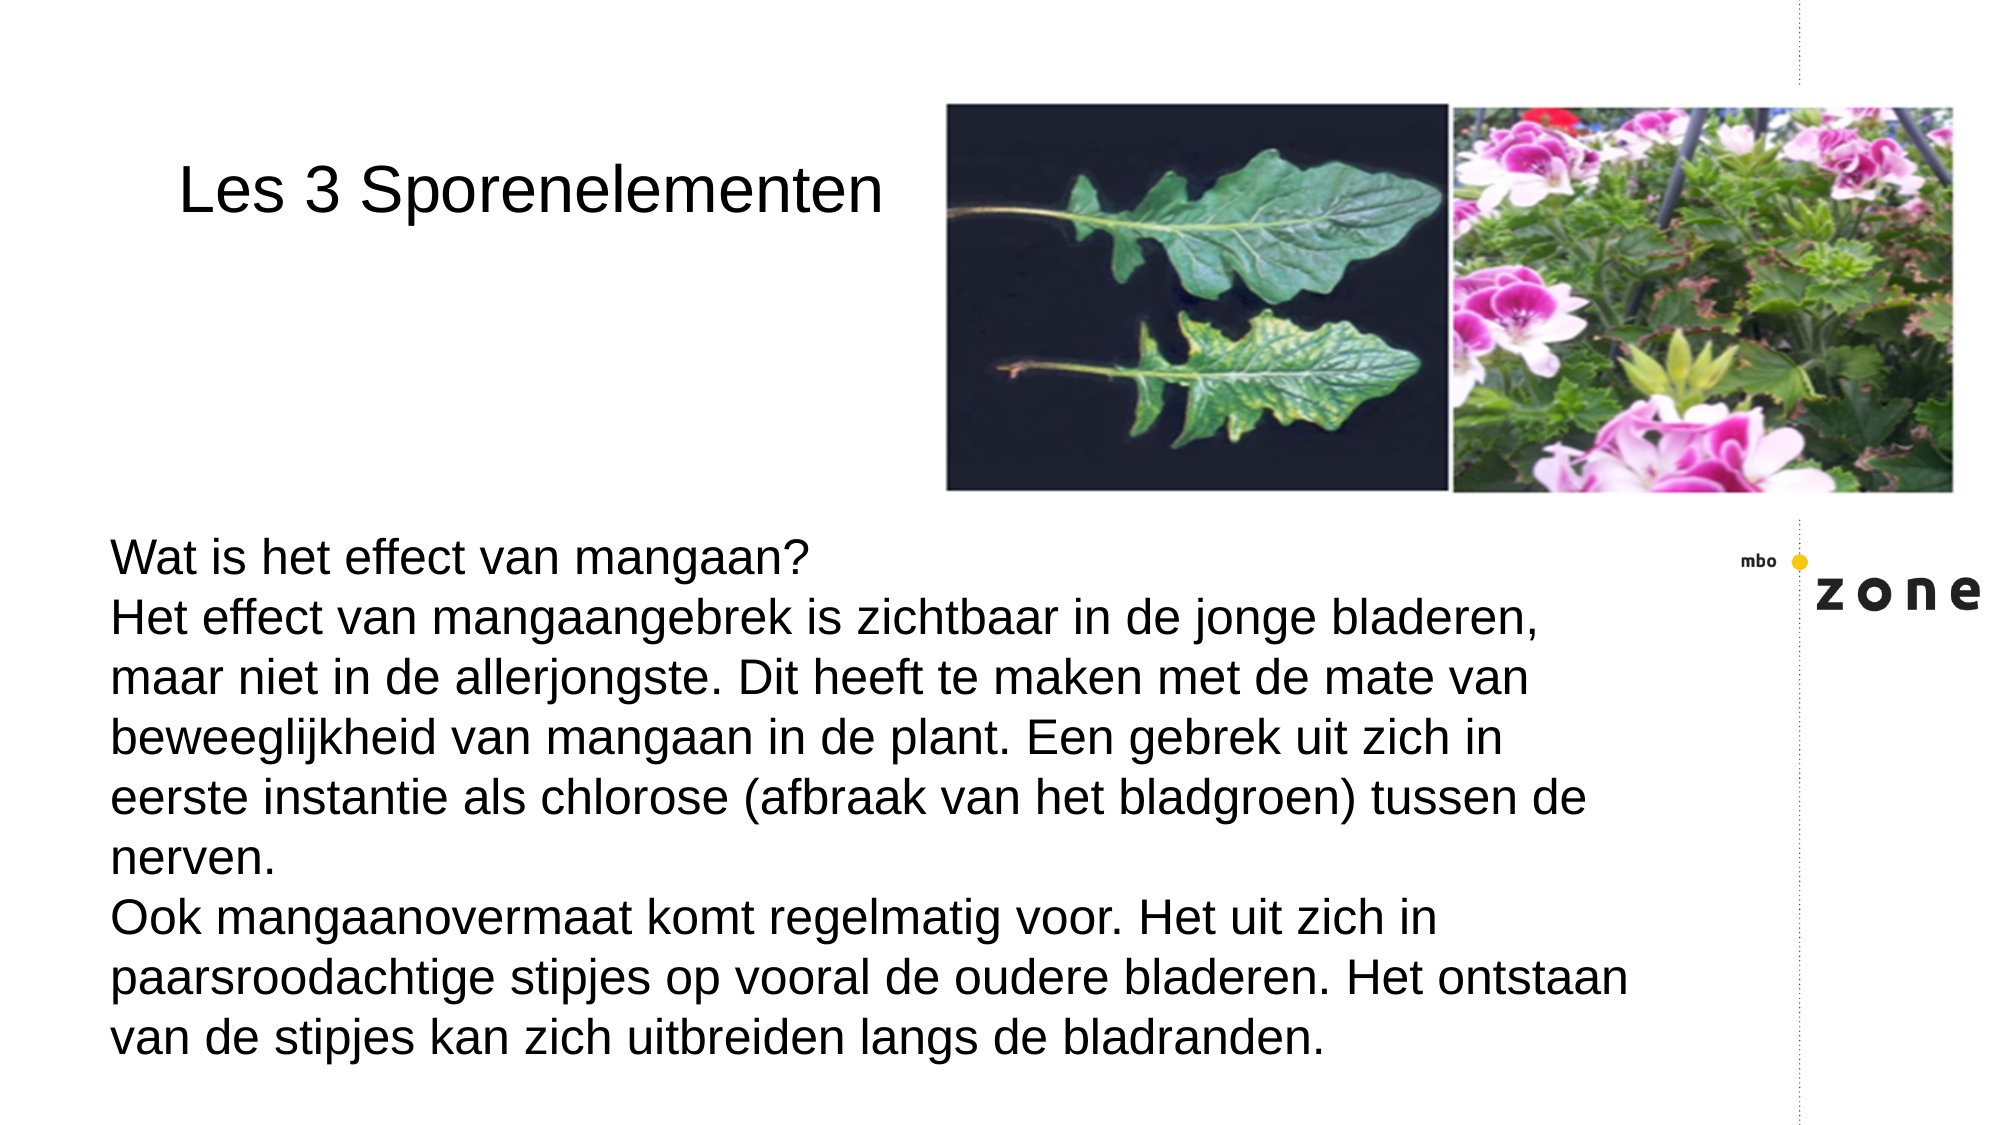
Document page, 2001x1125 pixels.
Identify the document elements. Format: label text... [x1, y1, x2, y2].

text_box Les 3 Sporenelementen [163, 138, 907, 234]
text_box Wat is het effect van mangaan? Het effect van mangaangebrek is zichtbaar in de jonge bladeren, maar niet in de allerjongste. Dit heeft te maken met de mate van beweeglijkheid van mangaan in de plant. Een gebrek uit zich in eerste instantie als chlorose (afbraak van het bladgroen) tussen de nerven. Ook mangaanovermaat komt regelmatig voor. Het uit zich in paarsroodachtige stipjes op vooral de oudere bladeren. Het ontstaan van de stipjes kan zich uitbreiden langs de bladranden. [95, 516, 1666, 1072]
picture [907, 0, 2001, 1125]
